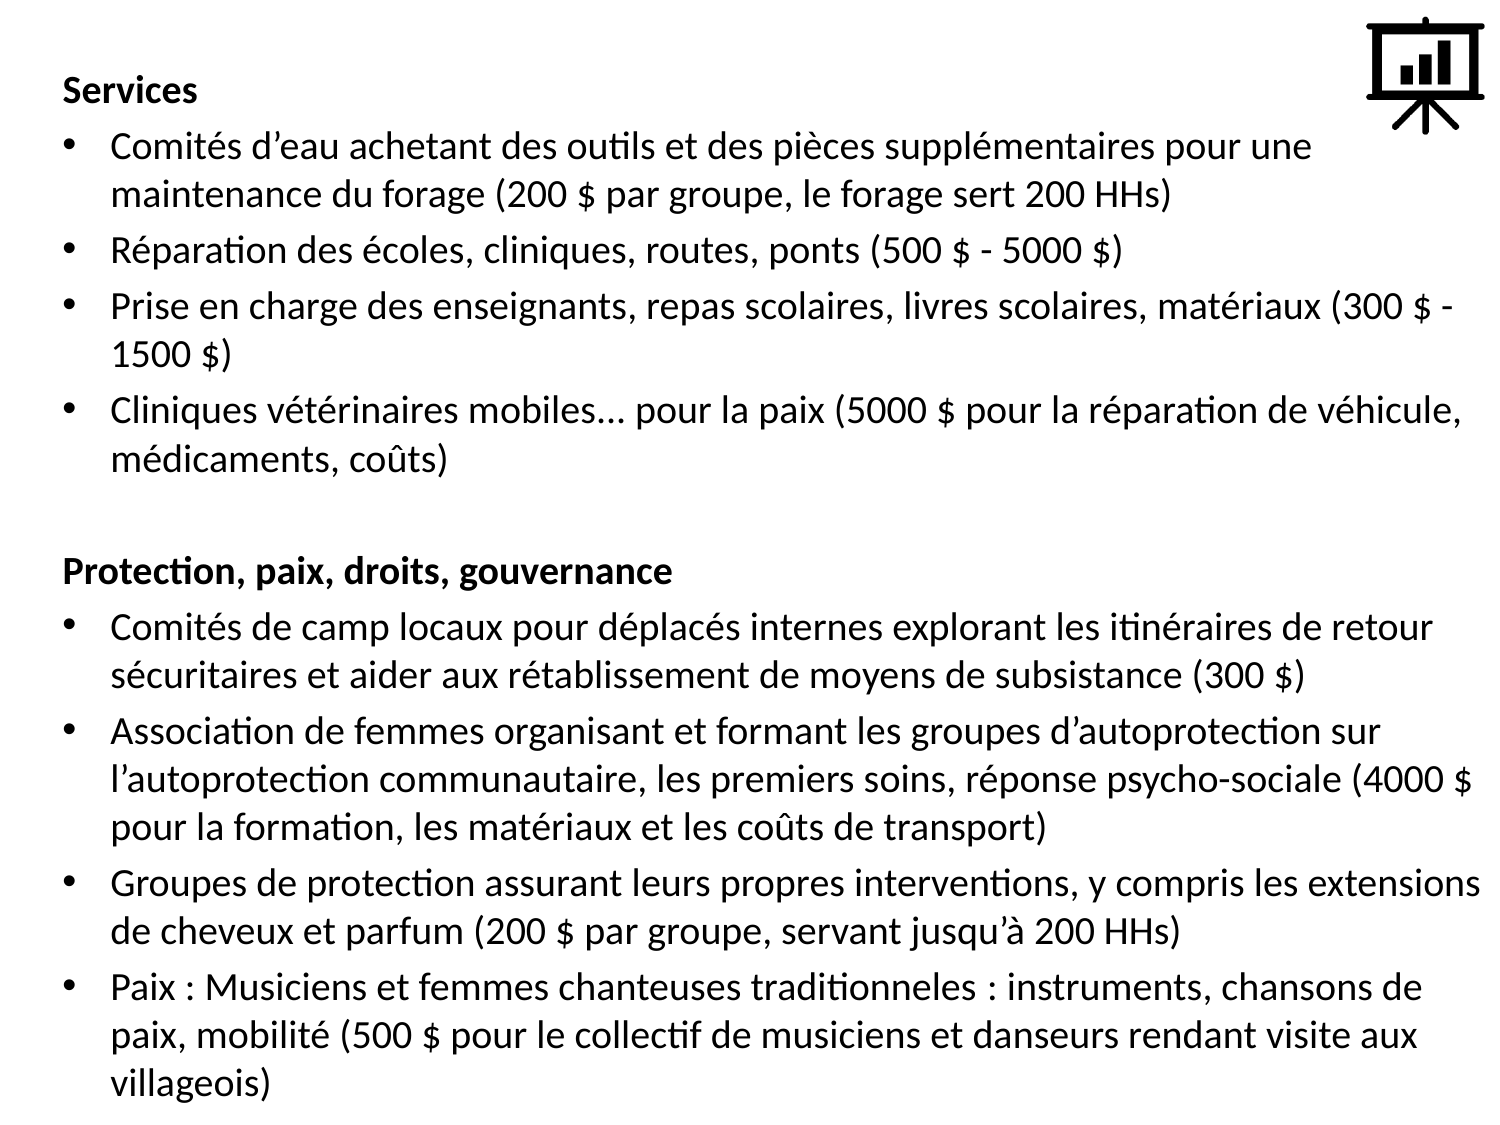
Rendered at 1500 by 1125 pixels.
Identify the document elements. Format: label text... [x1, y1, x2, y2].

picture [1349, 0, 1500, 151]
list Services Comités d’eau achetant des outils et des pièces supplémentaires pour une maintenance du forage (200 $ par groupe, le forage sert 200 HHs) Réparation des écoles, cliniques, routes, ponts (500 $ - 5000 $) Prise en charge des enseignants, repas scolaires, livres scolaires, matériaux (300 $ - 1500 $) Cliniques vétérinaires mobiles... pour la paix (5000 $ pour la réparation de véhicule, médicaments, coûts) Protection, paix, droits, gouvernance Comités de camp locaux pour déplacés internes explorant les itinéraires de retour sécuritaires et aider aux rétablissement de moyens de subsistance (300 $) Association de femmes organisant et formant les groupes d’autoprotection sur l’autoprotection communautaire, les premiers soins, réponse psycho-sociale (4000 $ pour la formation, les matériaux et les coûts de transport) Groupes de protection assurant leurs propres interventions, y compris les extensions de cheveux et parfum (200 $ par groupe, servant jusqu’à 200 HHs) Paix : Musiciens et femmes chanteuses traditionneles : instruments, chansons de paix, mobilité (500 $ pour le collectif de musiciens et danseurs rendant visite aux villageois) [0, 0, 1500, 1125]
